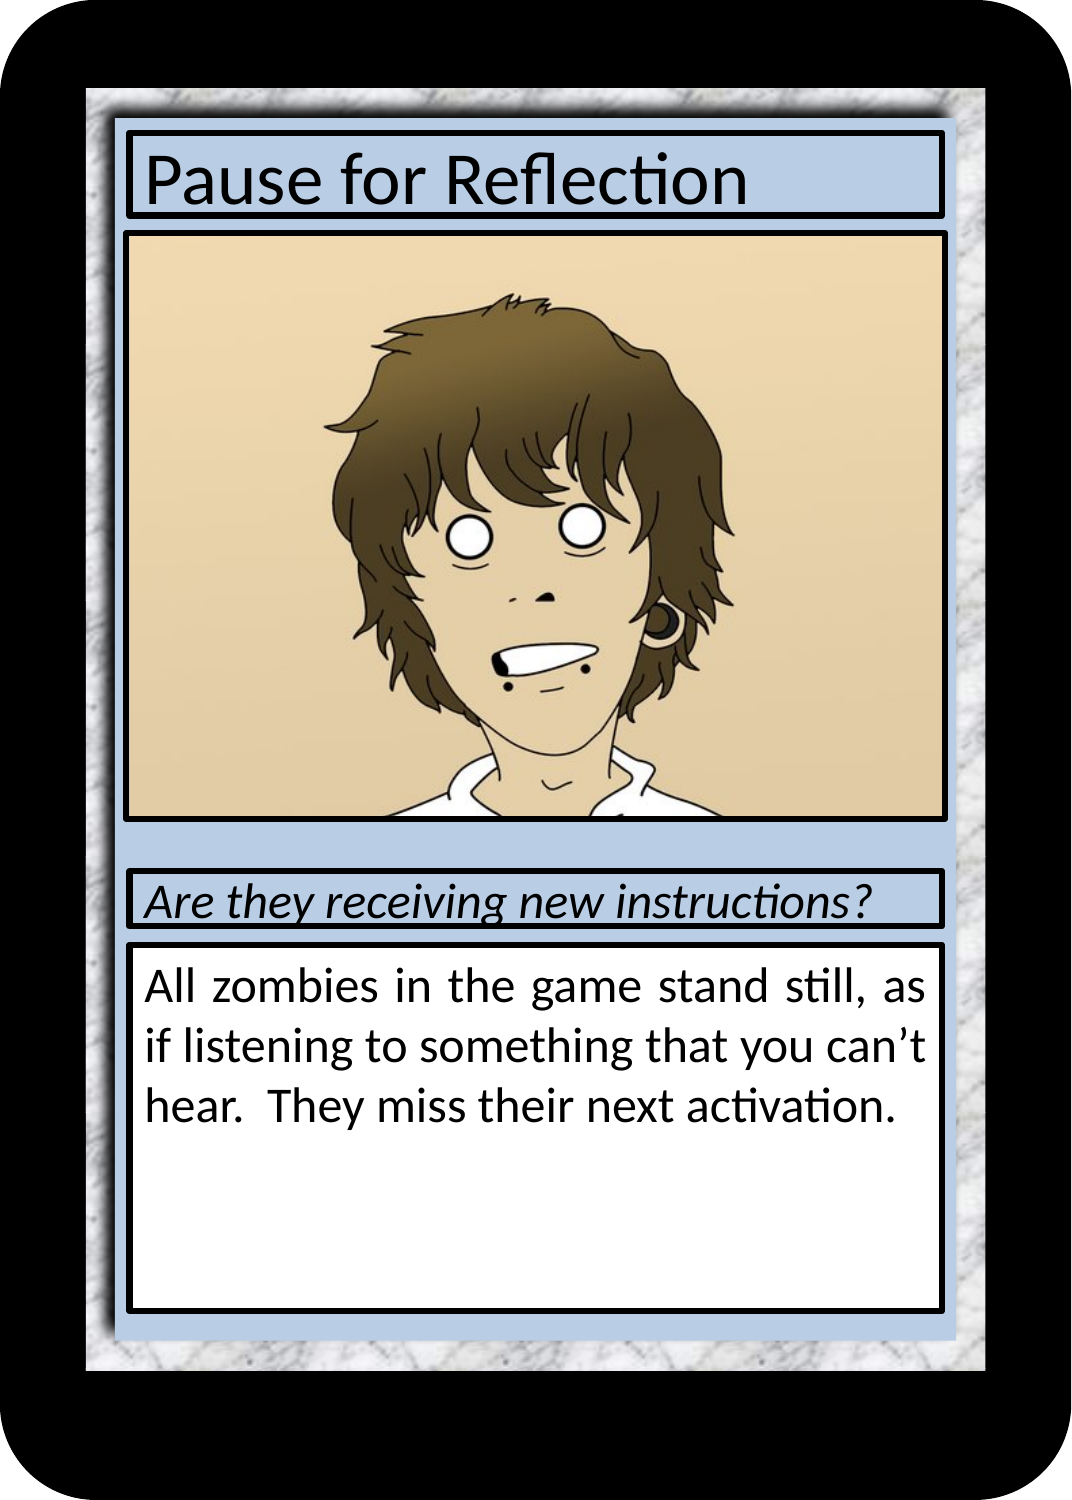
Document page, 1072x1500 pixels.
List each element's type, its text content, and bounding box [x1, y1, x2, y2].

picture [85, 88, 986, 1371]
title Pause for Reflection [126, 130, 945, 219]
list All zombies in the game stand still, as if listening to something that you can’t hear. They miss their next activation. [126, 942, 945, 1314]
list Are they receiving new instructions? [126, 868, 945, 929]
